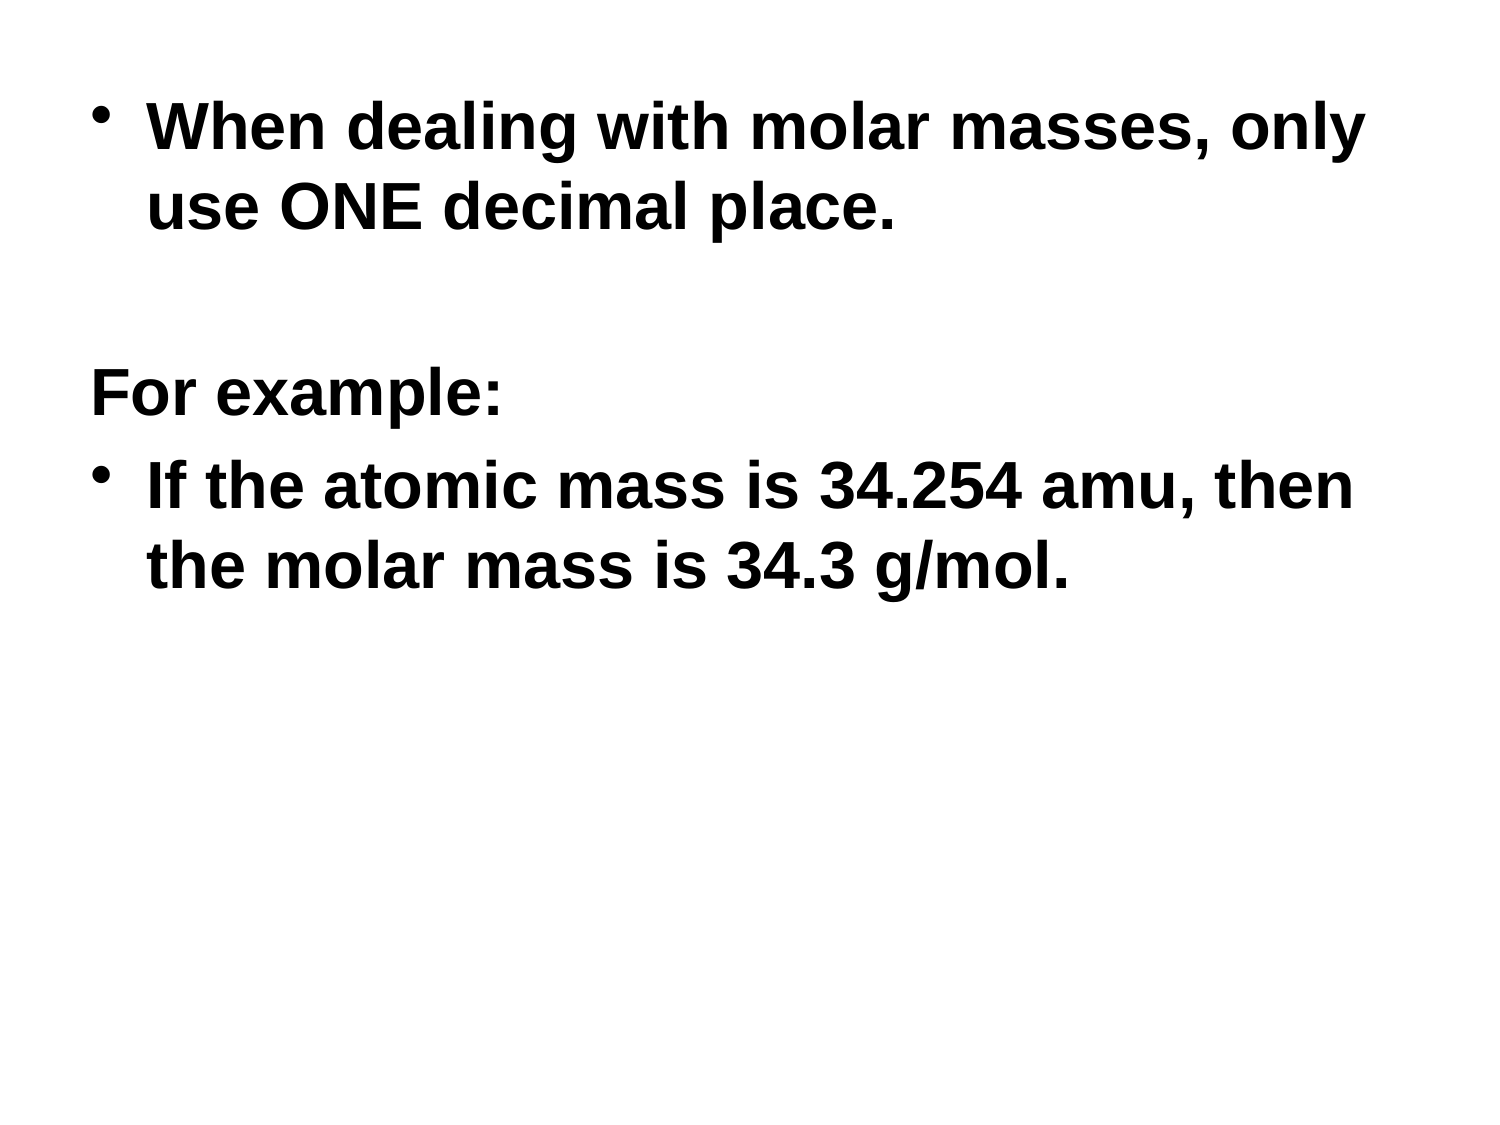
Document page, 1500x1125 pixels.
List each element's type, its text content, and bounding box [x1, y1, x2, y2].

list When dealing with molar masses, only use ONE decimal place. For example: If the atomic mass is 34.254 amu, then the molar mass is 34.3 g/mol. [74, 74, 1426, 1006]
